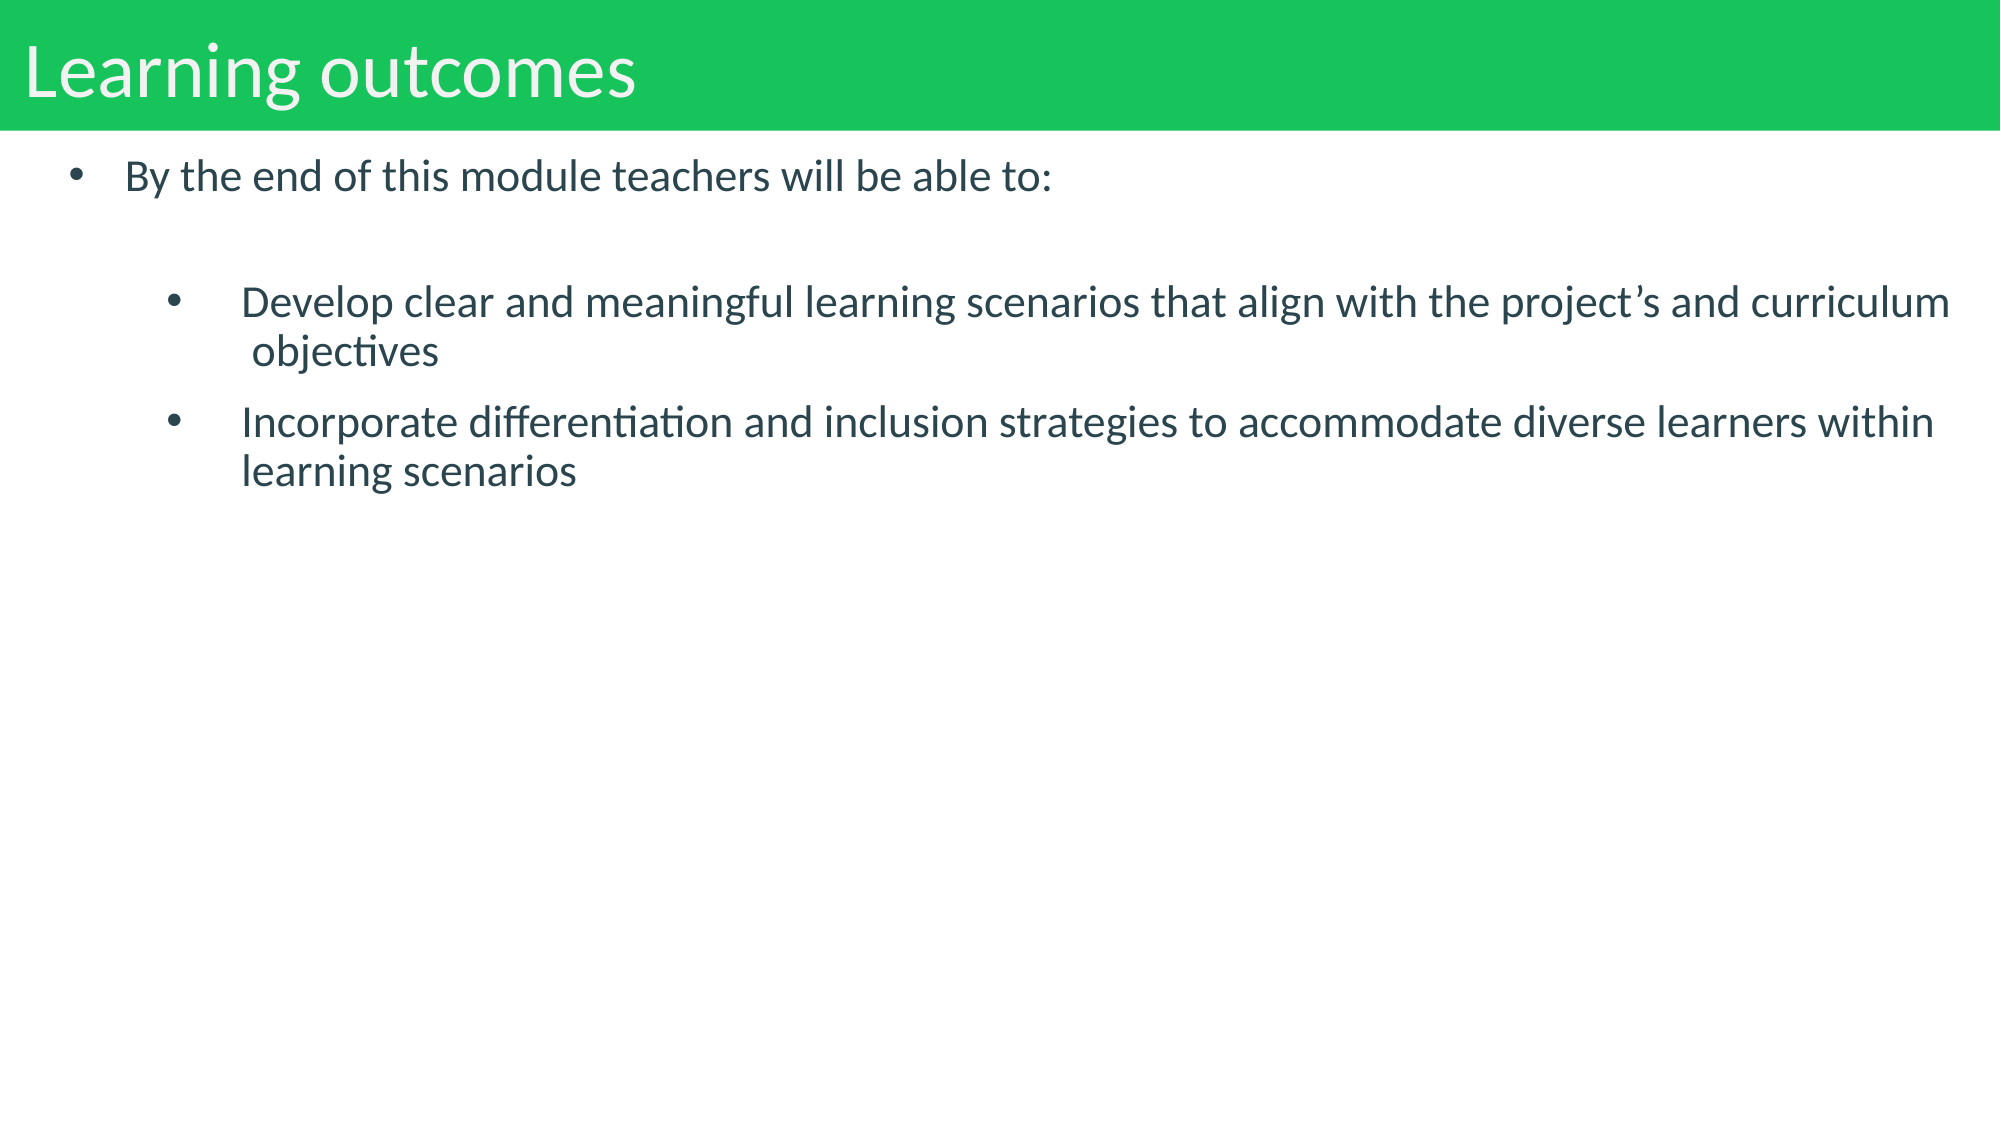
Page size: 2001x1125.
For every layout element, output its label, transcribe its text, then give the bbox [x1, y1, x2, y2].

list By the end of this module teachers will be able to: Develop clear and meaningful learning scenarios that align with the project’s and curriculum objectives Incorporate differentiation and inclusion strategies to accommodate diverse learners within learning scenarios [16, 144, 1976, 1108]
title Learning outcomes [16, 13, 1976, 131]
